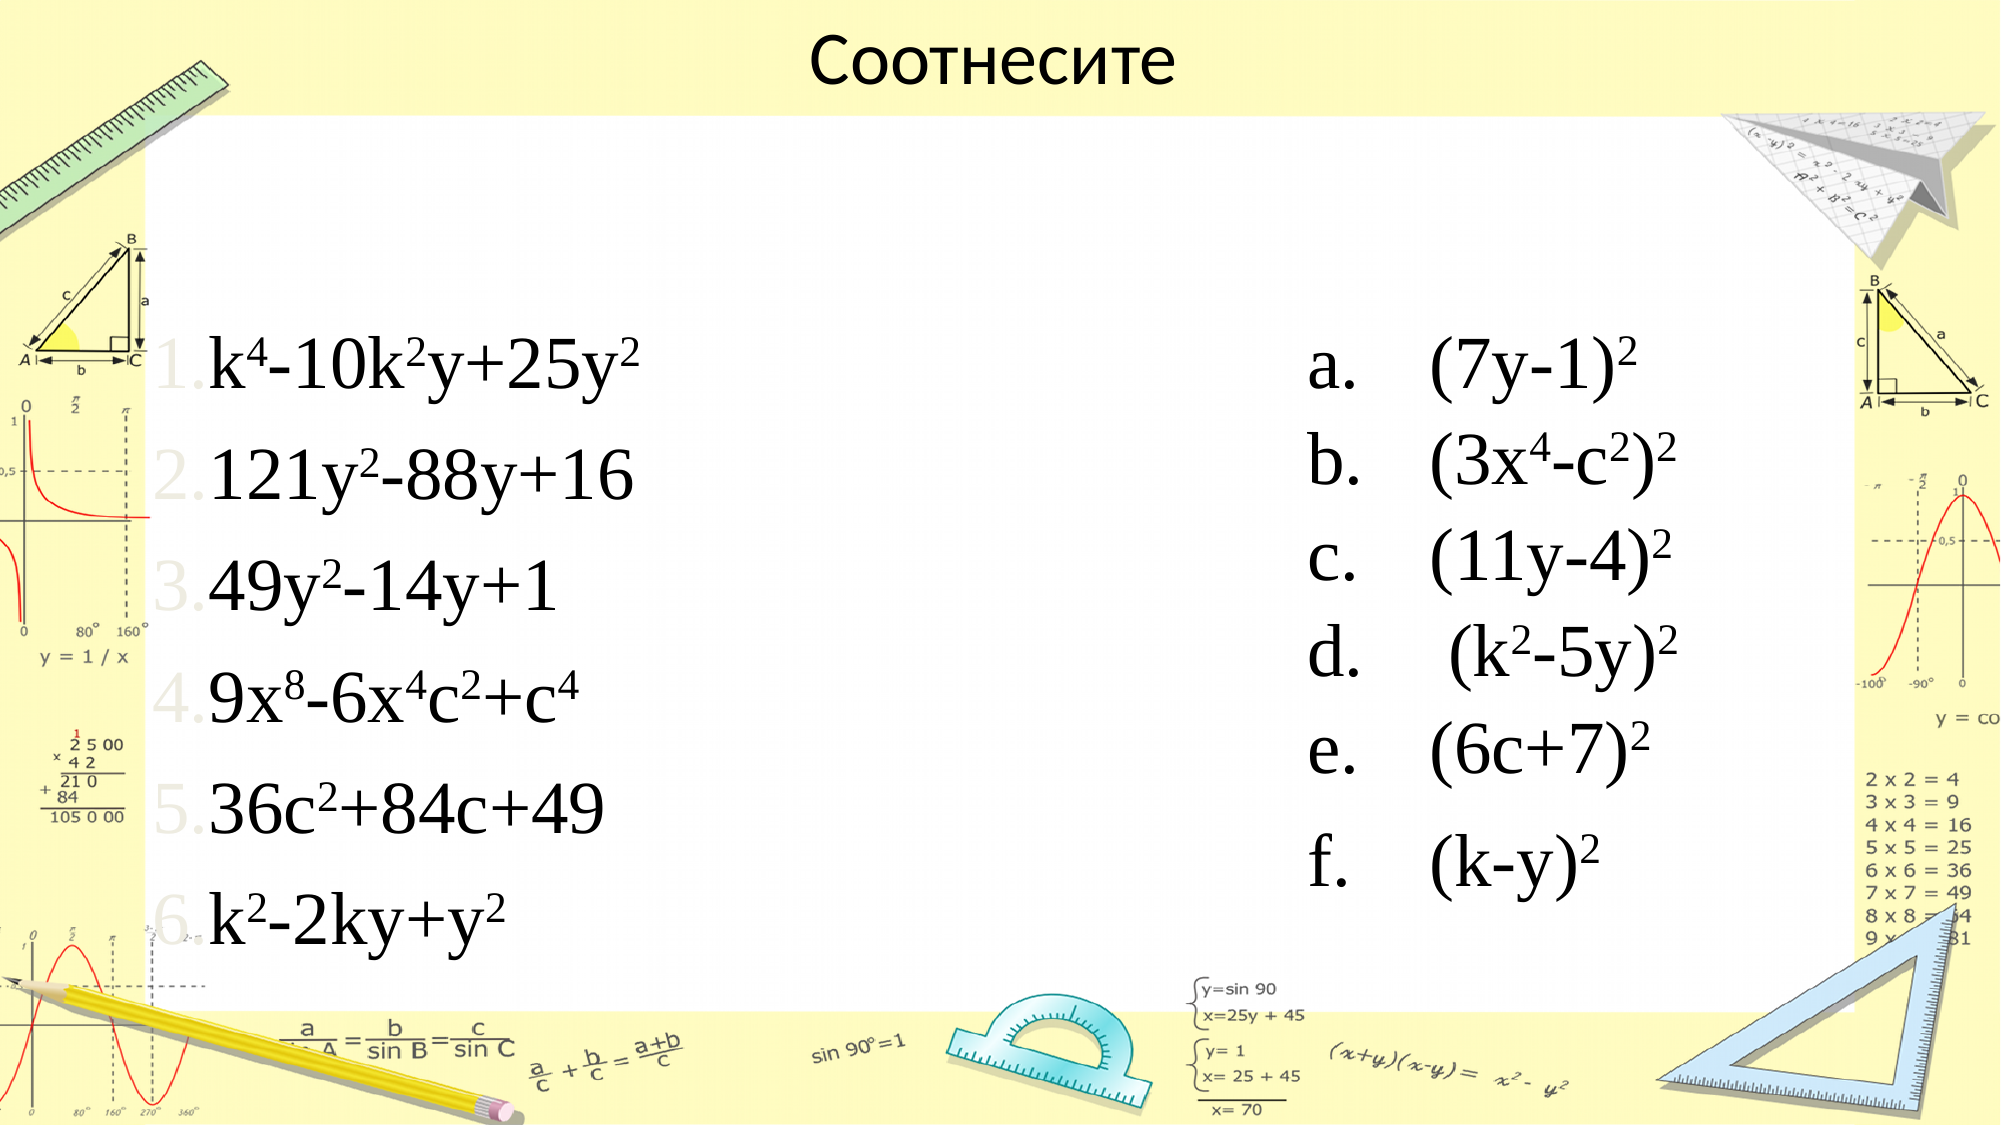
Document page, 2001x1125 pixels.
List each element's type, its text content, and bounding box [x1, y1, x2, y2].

picture [0, 0, 2001, 1125]
text_box (7y-1)2 (3x4-c2)2 (11y-4)2 (k2-5y)2 (6c+7)2 (k-y)2 [1292, 299, 1863, 1125]
list k4-10k2y+25y2 121y2-88y+16 49y2-14y+1 9x8-6x4c2+c4 36c2+84c+49 k2-2ky+y2 [137, 299, 688, 1014]
title Соотнесите [93, 0, 1894, 108]
